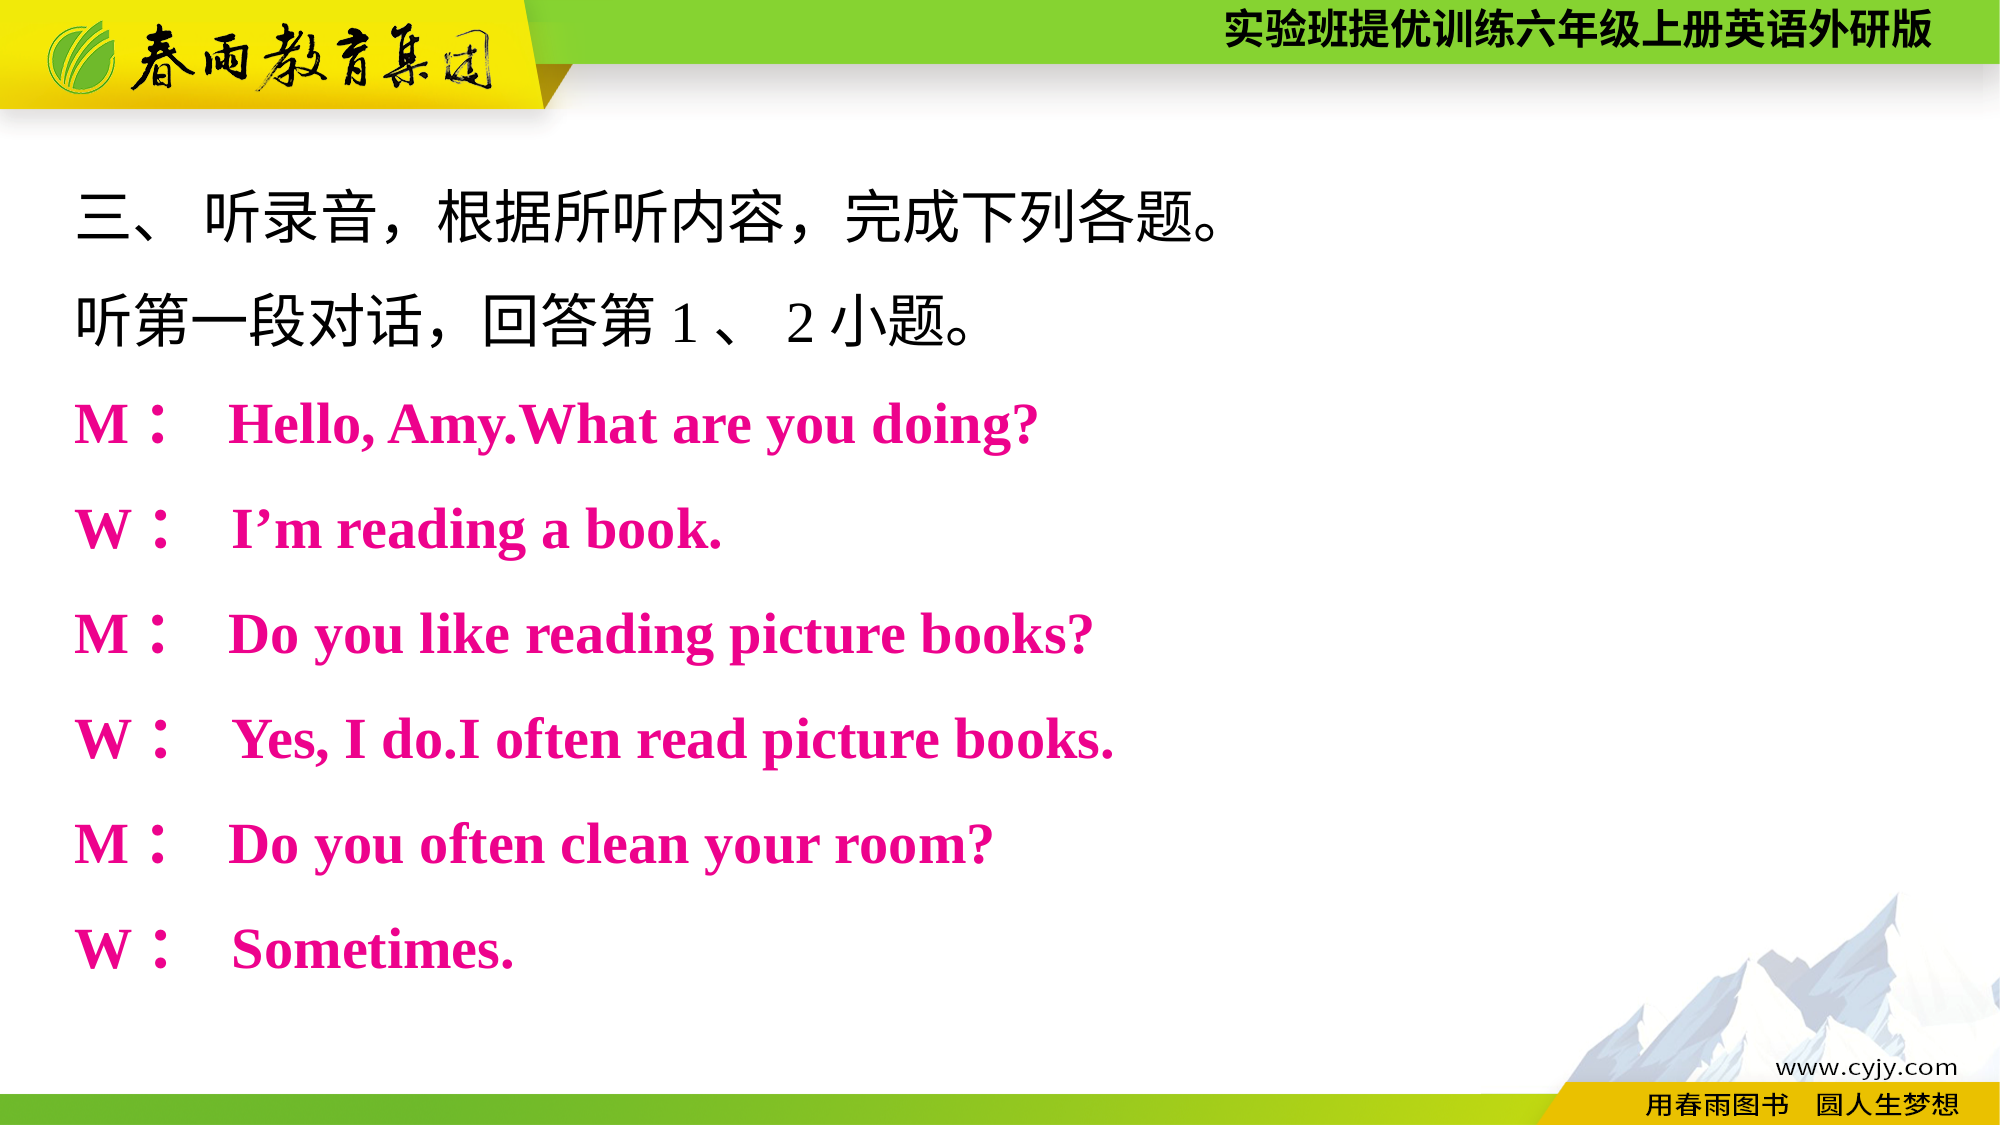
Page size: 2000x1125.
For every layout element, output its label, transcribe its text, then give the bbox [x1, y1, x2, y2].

list 三、 听录音，根据所听内容，完成下列各题。 听第一段对话，回答第1、2小题。 [59, 137, 1944, 342]
picture [0, 0, 2000, 1125]
text_box M： Hello, Amy.What are you doing? W： I’m reading a book. M： Do you like reading picture books? W： Yes, I do.I often read picture books. M： Do you often clean your room? W： Sometimes. [59, 342, 1944, 988]
